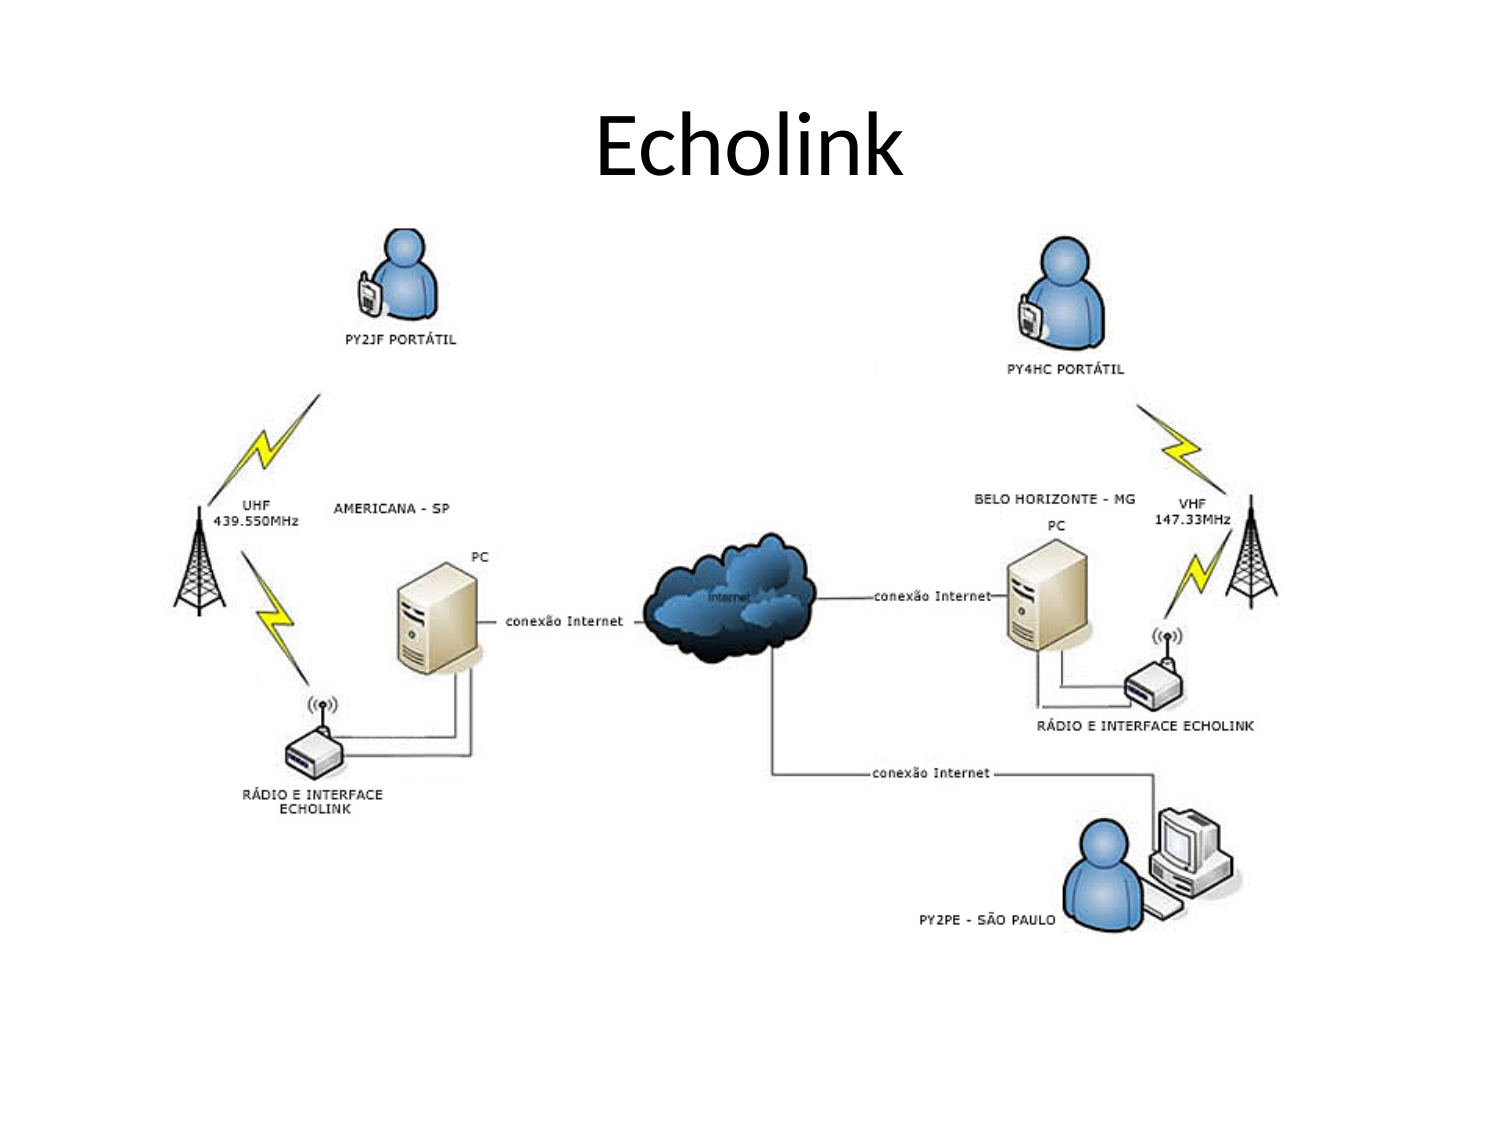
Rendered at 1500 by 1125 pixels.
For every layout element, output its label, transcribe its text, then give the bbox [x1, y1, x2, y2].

title Echolink [75, 45, 1425, 233]
picture [162, 224, 1282, 940]
